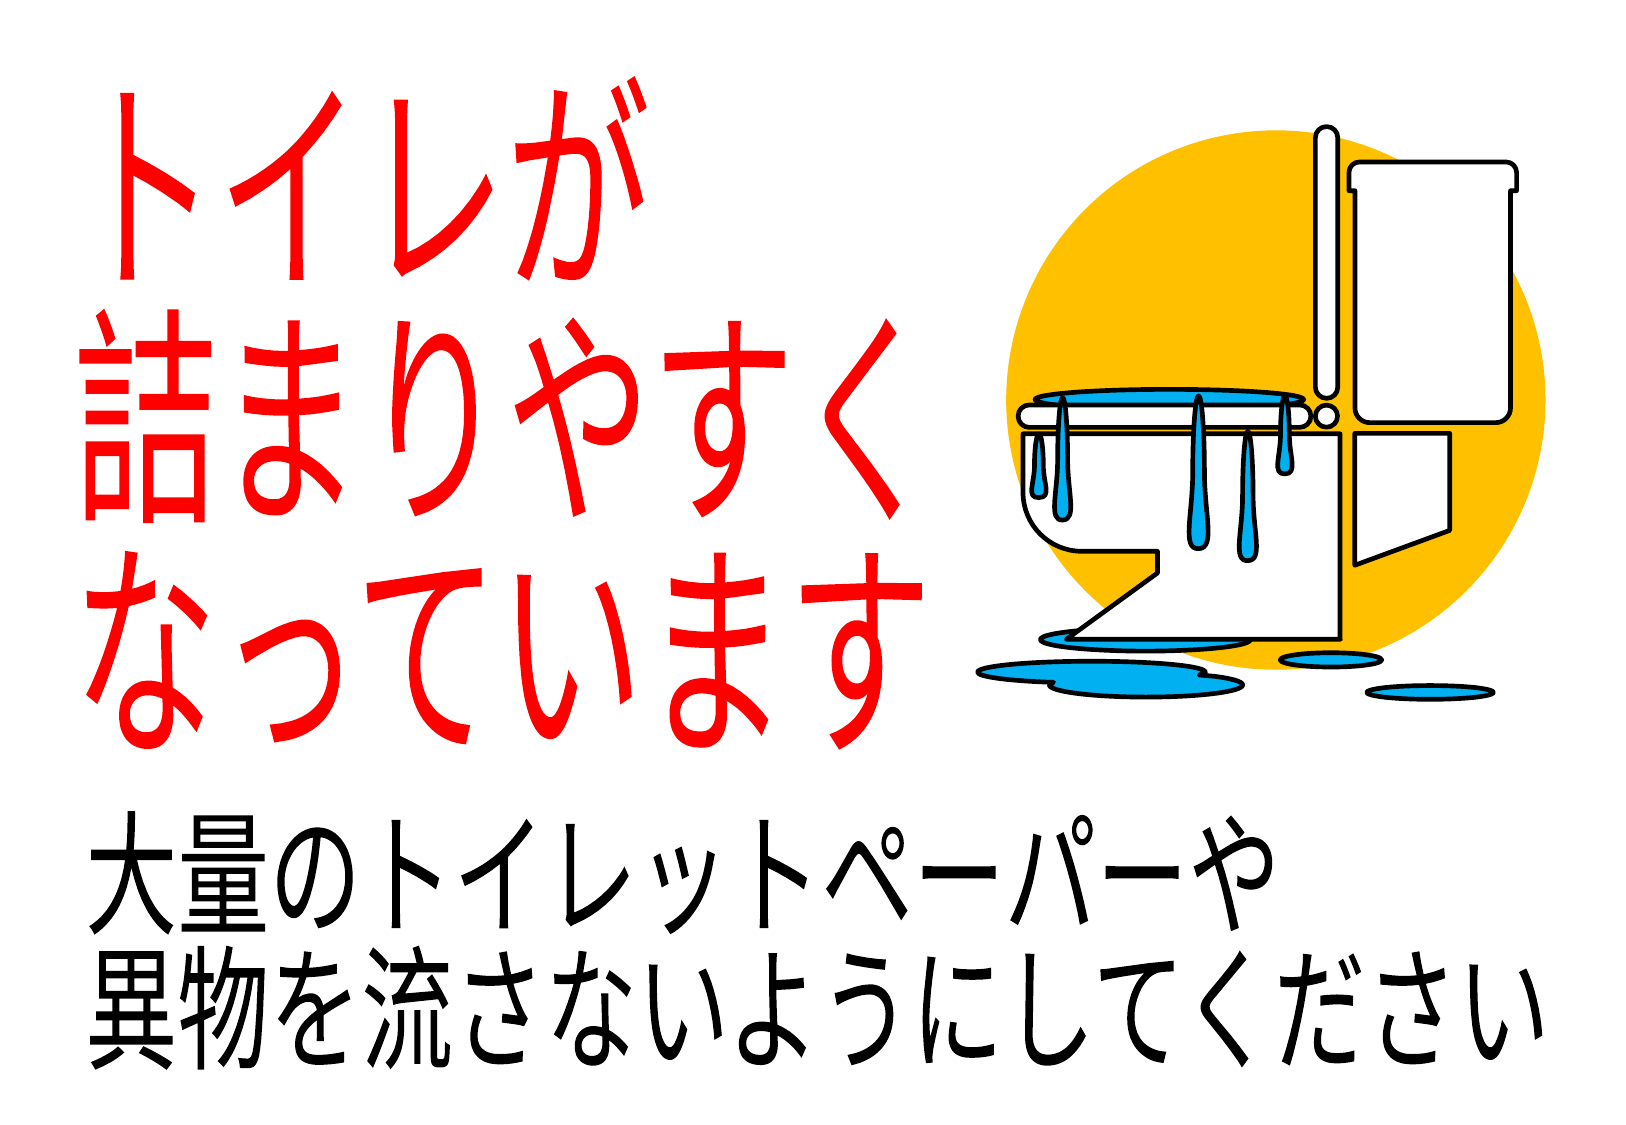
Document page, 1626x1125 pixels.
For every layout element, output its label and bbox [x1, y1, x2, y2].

text_box [977, 126, 1546, 700]
